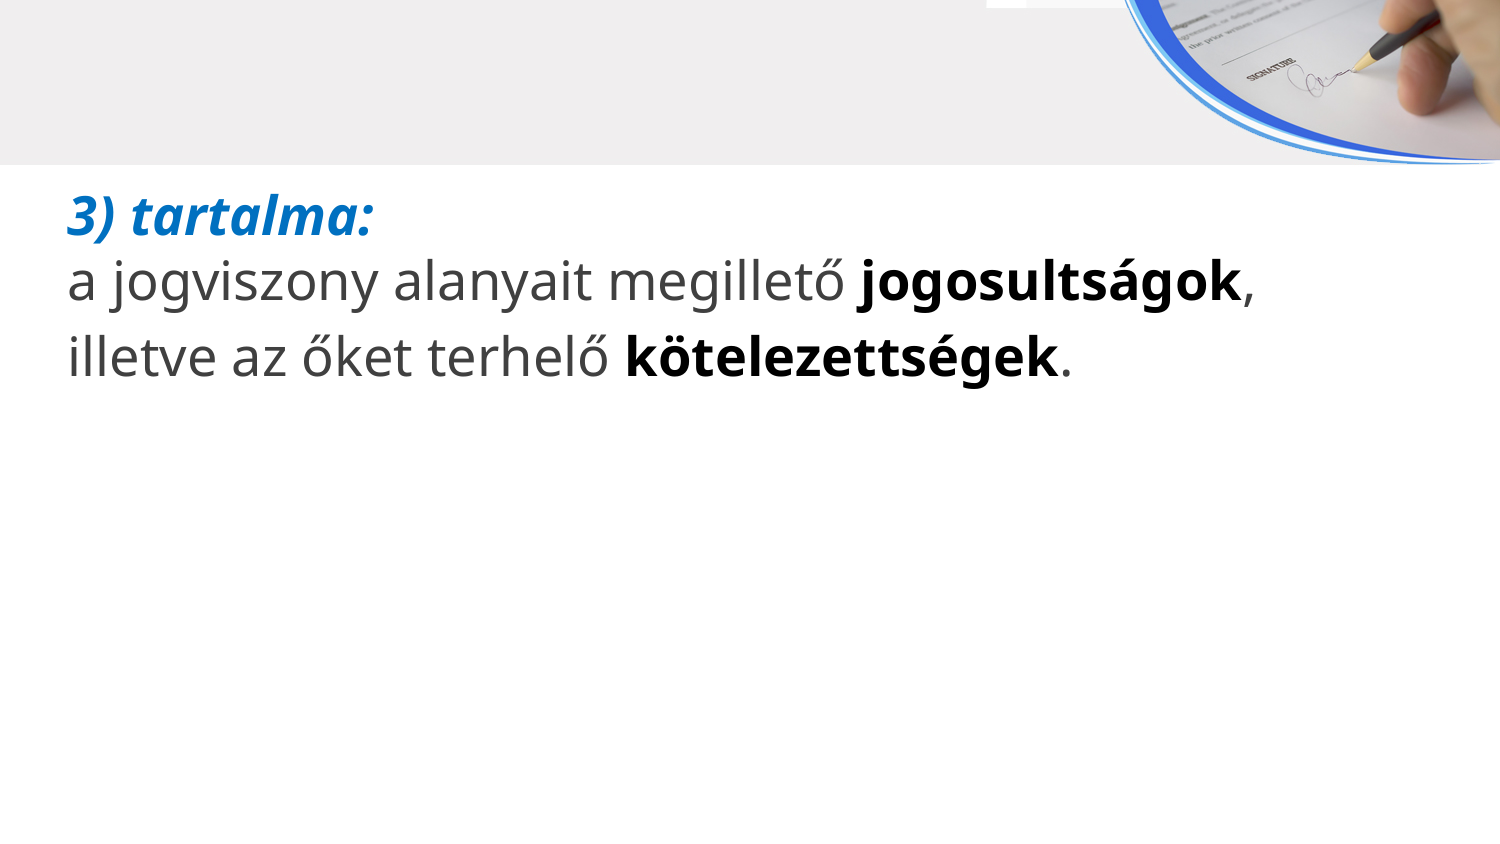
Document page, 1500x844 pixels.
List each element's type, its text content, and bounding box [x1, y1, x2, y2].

list 3) tartalma: a jogviszony alanyait megillető jogosultságok, illetve az őket terhelő kötelezettségek. [53, 173, 1365, 741]
picture [0, 0, 1500, 844]
list [29, 13, 1500, 109]
